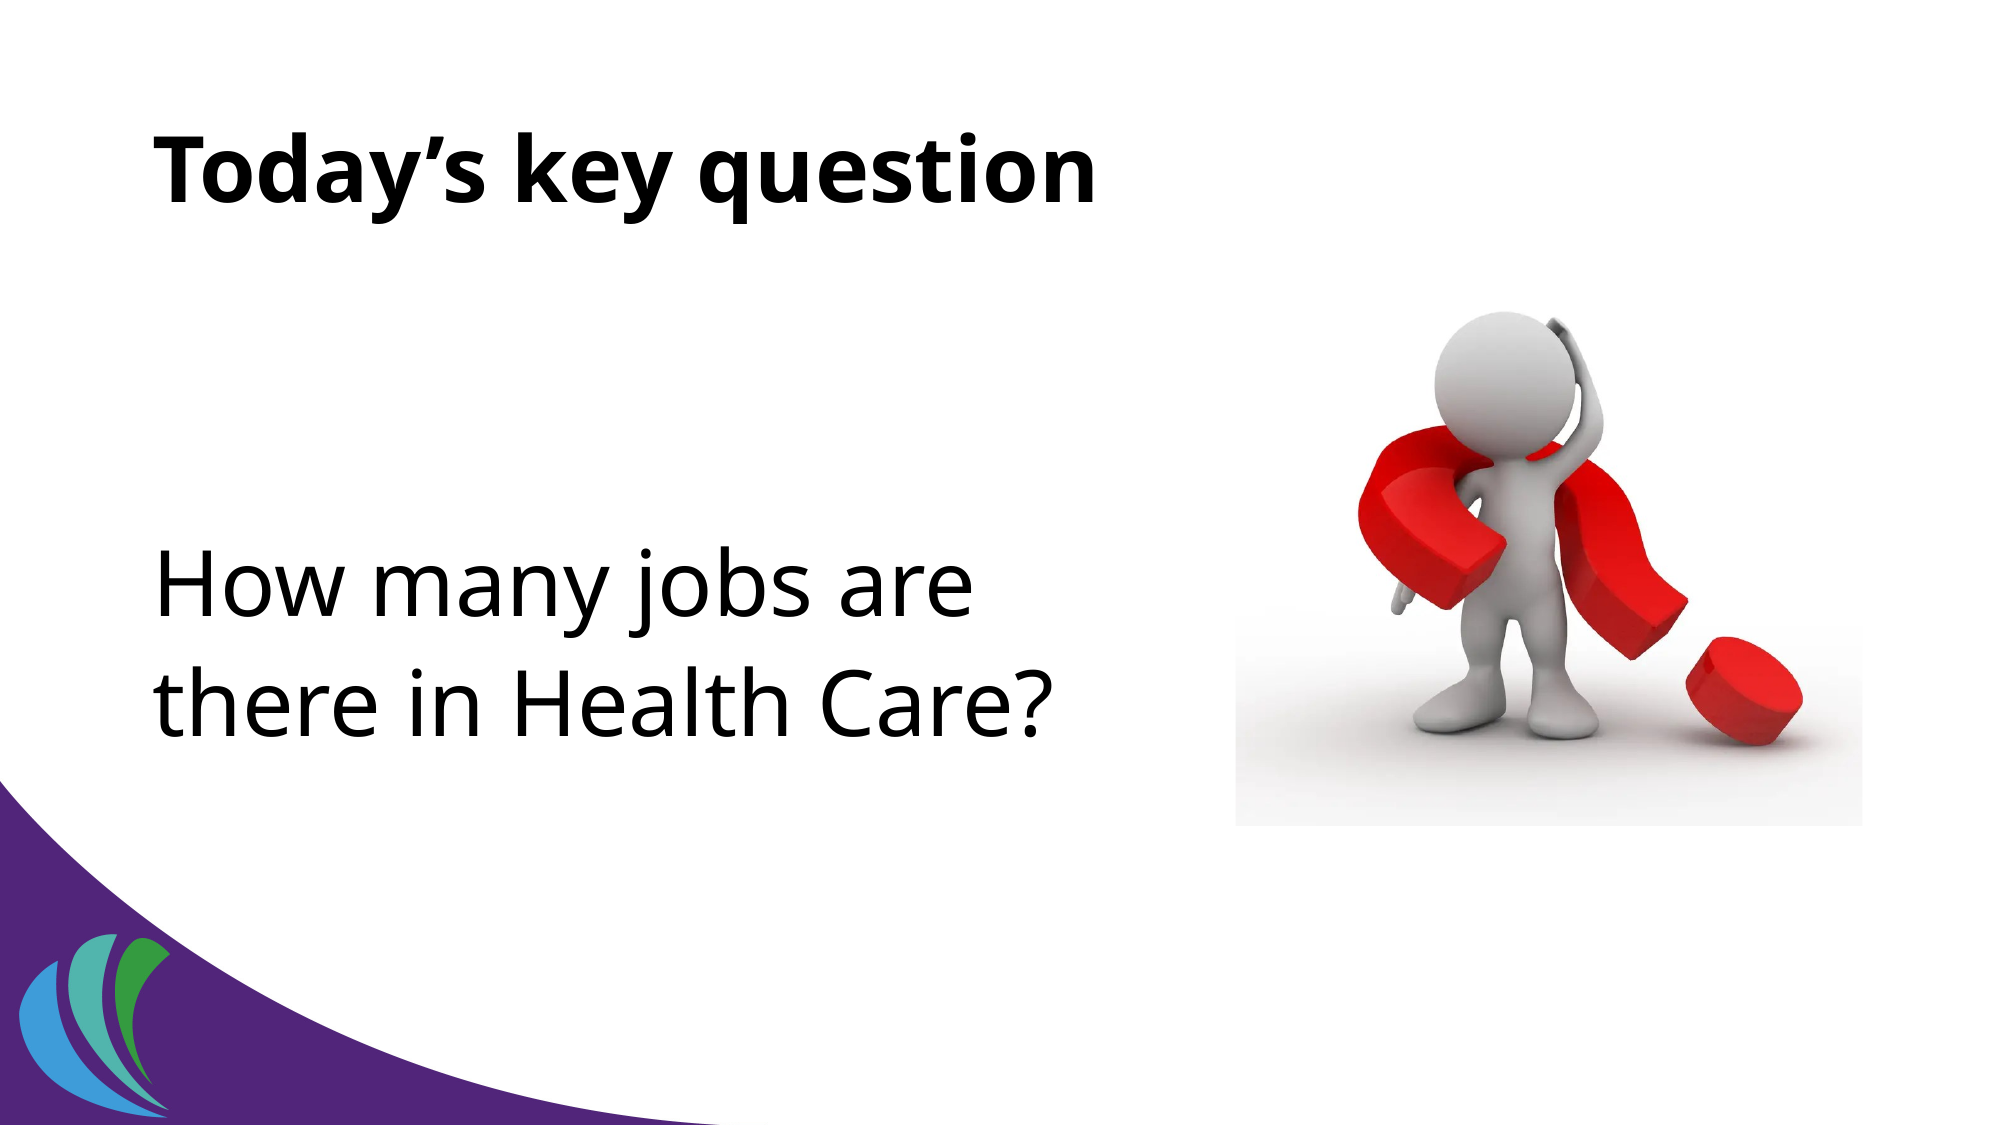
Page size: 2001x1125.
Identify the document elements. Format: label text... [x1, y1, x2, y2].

title Today’s key question [137, 59, 1863, 278]
list How many jobs are there in Health Care? [137, 299, 1863, 1014]
picture [0, 1, 2000, 1125]
